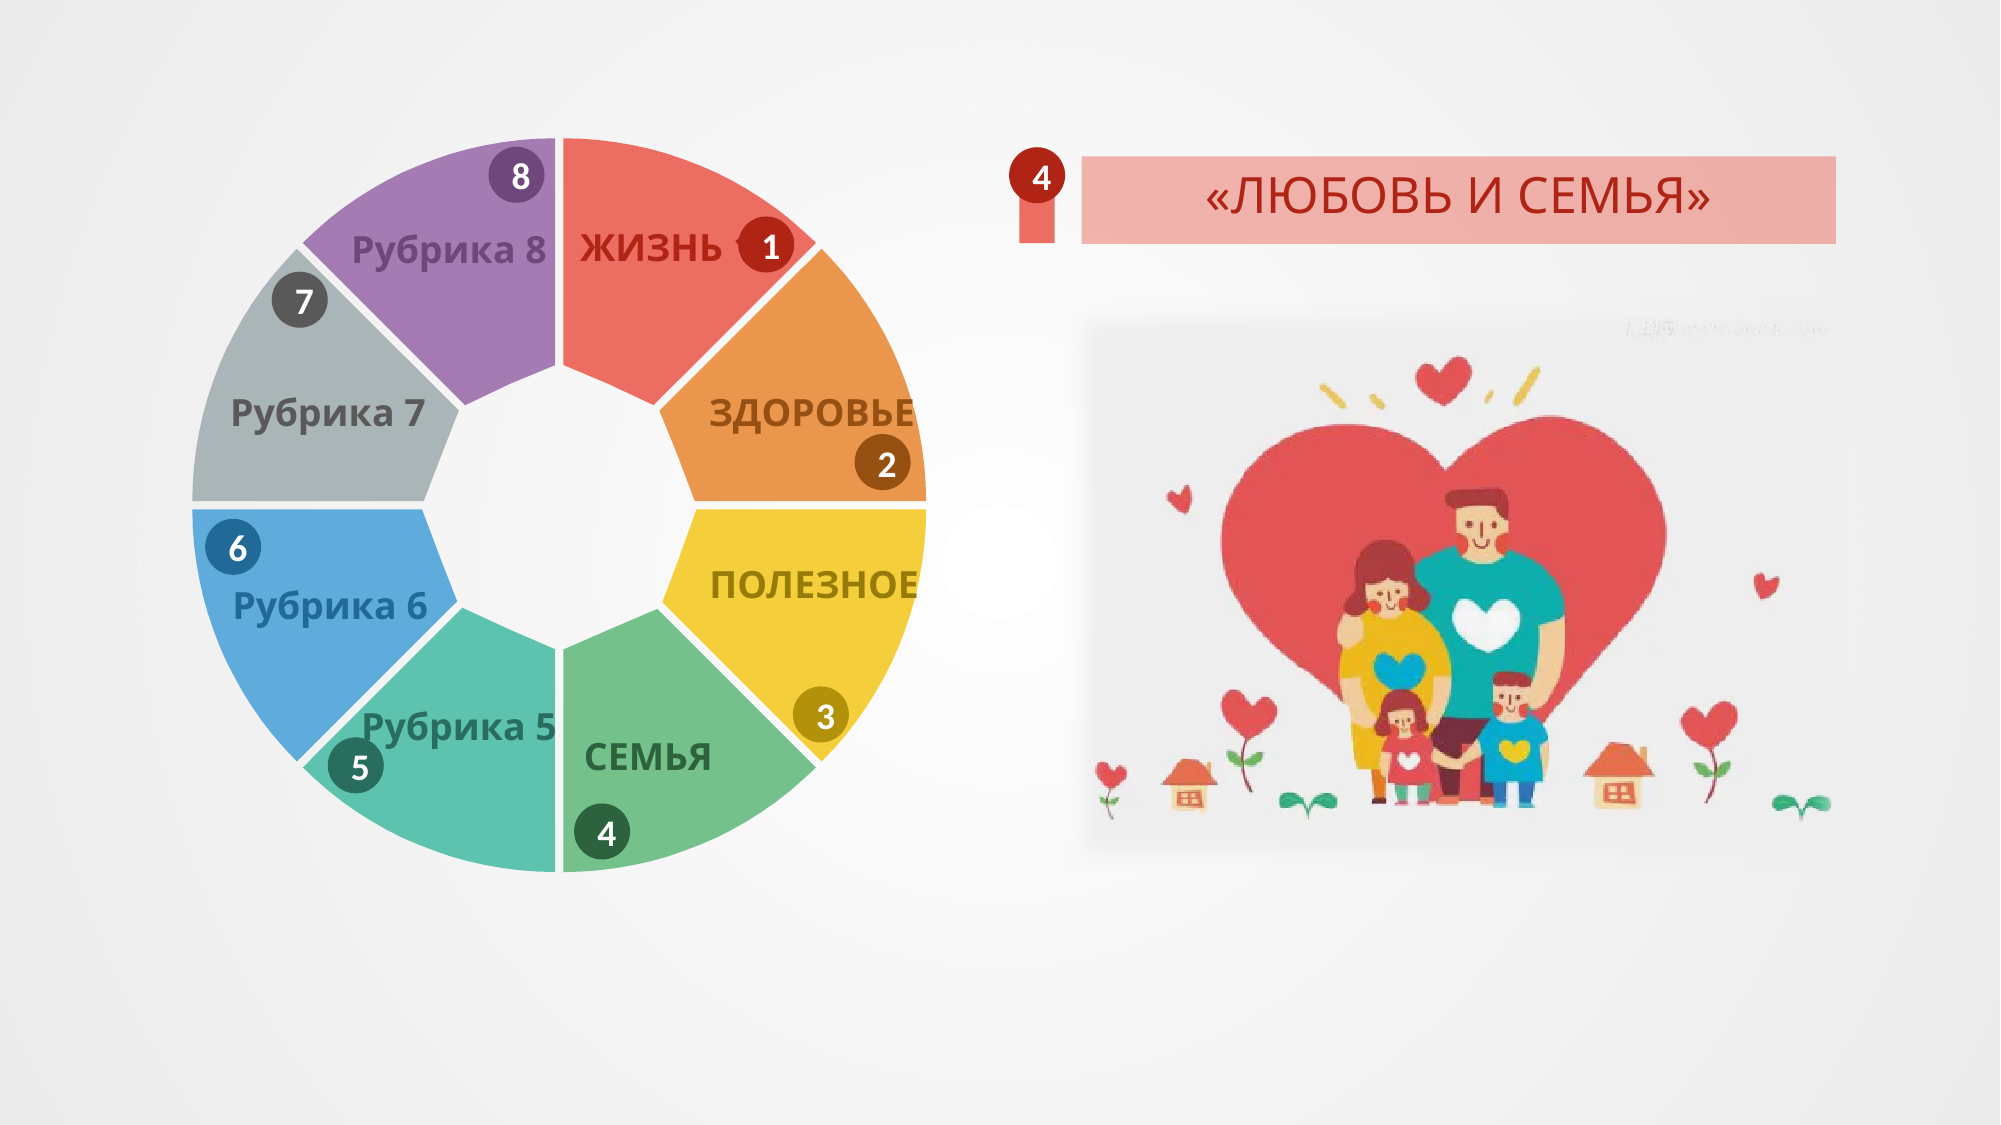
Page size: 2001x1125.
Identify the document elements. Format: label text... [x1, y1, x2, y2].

text_box [662, 509, 927, 762]
text_box [659, 248, 927, 502]
text_box 7 [271, 271, 328, 328]
text_box Рубрика 5 [346, 695, 572, 756]
text_box ЗДОРОВЬЕ [694, 381, 931, 442]
text_box [563, 608, 817, 873]
text_box [302, 724, 556, 873]
text_box Рубрика 7 [215, 381, 441, 442]
text_box [192, 248, 459, 502]
picture [1065, 299, 1850, 871]
text_box [338, 279, 556, 406]
text_box 3 [792, 686, 849, 743]
text_box СЕМЬЯ [569, 725, 729, 786]
text_box Рубрика 8 [336, 218, 562, 279]
text_box [563, 138, 817, 406]
text_box «ЛЮБОВЬ И СЕМЬЯ» [1081, 156, 1836, 244]
text_box 4 [1009, 147, 1066, 204]
text_box 1 [770, 216, 795, 273]
text_box 4 [574, 803, 631, 860]
text_box 8 [488, 146, 545, 203]
text_box 2 [854, 442, 911, 491]
text_box [1019, 198, 1055, 244]
text_box [375, 607, 556, 695]
text_box 5 [327, 739, 384, 794]
text_box ЖИЗНЬ 1 [565, 216, 770, 276]
text_box ПОЛЕЗНОЕ [694, 553, 935, 614]
text_box [192, 509, 458, 762]
text_box 6 [205, 518, 262, 574]
text_box Рубрика 6 [217, 574, 444, 635]
text_box [302, 138, 556, 277]
